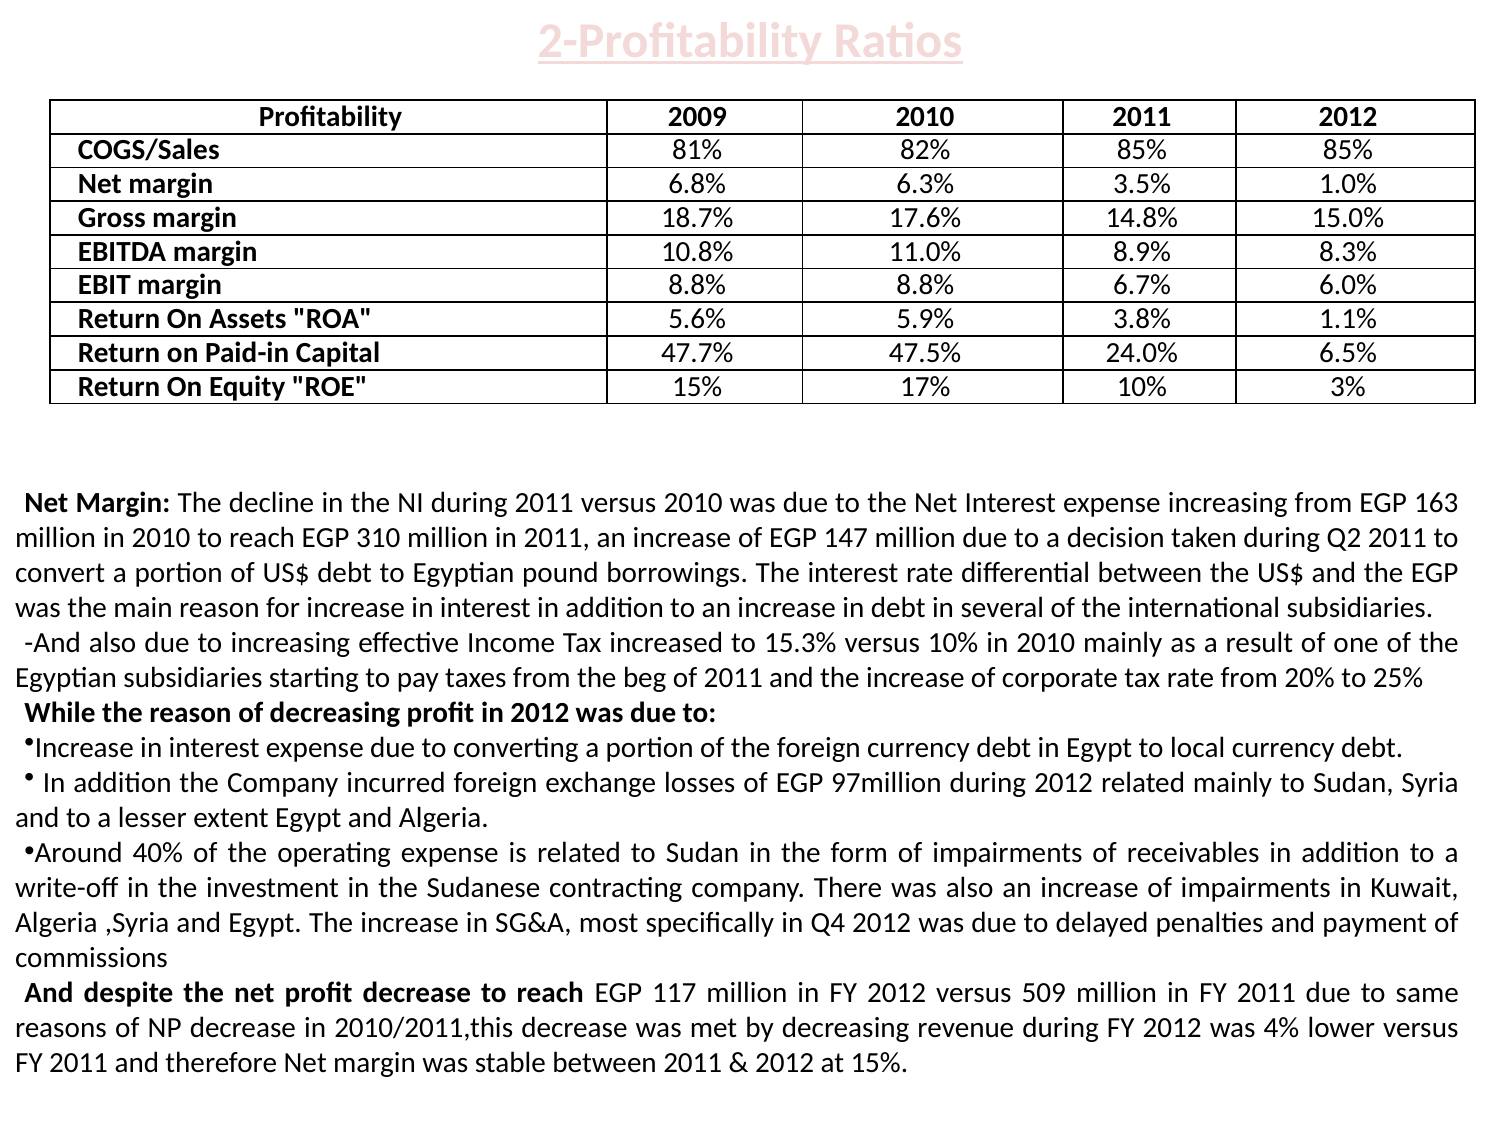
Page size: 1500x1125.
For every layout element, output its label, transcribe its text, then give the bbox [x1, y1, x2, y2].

table_header 2011 [1064, 101, 1235, 133]
table_cell 3% [1237, 371, 1474, 403]
table_cell 6.7% [1064, 269, 1235, 301]
text_box Net Margin: The decline in the NI during 2011 versus 2010 was due to the Net Interest expense increasing from EGP 163 million in 2010 to reach EGP 310 million in 2011, an increase of EGP 147 million due to a decision taken during Q2 2011 to convert a portion of US$ debt to Egyptian pound borrowings. The interest rate differential between the US$ and the EGP was the main reason for increase in interest in addition to an increase in debt in several of the international subsidiaries. -And also due to increasing effective Income Tax increased to 15.3% versus 10% in 2010 mainly as a result of one of the Egyptian subsidiaries starting to pay taxes from the beg of 2011 and the increase of corporate tax rate from 20% to 25% While the reason of decreasing profit in 2012 was due to: Increase in interest expense due to converting a portion of the foreign currency debt in Egypt to local currency debt. In addition the Company incurred foreign exchange losses of EGP 97million during 2012 related mainly to Sudan, Syria and to a lesser extent Egypt and Algeria. Around 40% of the operating expense is related to Sudan in the form of impairments of receivables in addition to a write-off in the investment in the Sudanese contracting company. There was also an increase of impairments in Kuwait, Algeria ,Syria and Egypt. The increase in SG&A, most specifically in Q4 2012 was due to delayed penalties and payment of commissions And despite the net profit decrease to reach EGP 117 million in FY 2012 versus 509 million in FY 2011 due to same reasons of NP decrease in 2010/2011,this decrease was met by decreasing revenue during FY 2012 was 4% lower versus FY 2011 and therefore Net margin was stable between 2011 & 2012 at 15%. [0, 476, 1475, 1086]
text_box 2-Profitability Ratios [522, 0, 978, 75]
table_cell 10.8% [608, 236, 802, 268]
table_header 2009 [608, 101, 802, 133]
table_cell 1.0% [1237, 168, 1474, 200]
table_cell EBIT margin [51, 269, 606, 301]
table_cell 17% [803, 371, 1062, 403]
table_cell 82% [803, 135, 1062, 167]
table_cell 3.5% [1064, 168, 1235, 200]
table_cell 6.5% [1237, 337, 1474, 369]
table_cell 15% [608, 371, 802, 403]
table_cell 81% [608, 135, 802, 167]
table_cell 85% [1064, 135, 1235, 167]
table_cell 5.9% [803, 303, 1062, 335]
table_cell 14.8% [1064, 202, 1235, 234]
table_cell 6.8% [608, 168, 802, 200]
table_cell Net margin [51, 168, 606, 200]
table_cell 15.0% [1237, 202, 1474, 234]
table_header Profitability [51, 101, 606, 133]
table_cell 11.0% [803, 236, 1062, 268]
table_cell Return On Assets "ROA" [51, 303, 606, 335]
table_cell 8.8% [803, 269, 1062, 301]
table_cell 8.3% [1237, 236, 1474, 268]
table_cell Return on Paid-in Capital [51, 337, 606, 369]
table_cell 18.7% [608, 202, 802, 234]
table_cell 6.0% [1237, 269, 1474, 301]
table_cell 8.9% [1064, 236, 1235, 268]
table_cell 47.7% [608, 337, 802, 369]
table_header 2012 [1237, 101, 1474, 133]
table_cell COGS/Sales [51, 135, 606, 167]
table_cell 1.1% [1237, 303, 1474, 335]
table_cell 5.6% [608, 303, 802, 335]
table_cell 8.8% [608, 269, 802, 301]
table_cell 10% [1064, 371, 1235, 403]
table_cell Return On Equity "ROE" [51, 371, 606, 403]
table_cell Gross margin [51, 202, 606, 234]
table_cell EBITDA margin [51, 236, 606, 268]
table_cell 47.5% [803, 337, 1062, 369]
table_header 2010 [803, 101, 1062, 133]
table_cell 3.8% [1064, 303, 1235, 335]
table_cell 24.0% [1064, 337, 1235, 369]
table_cell 85% [1237, 135, 1474, 167]
table_cell 17.6% [803, 202, 1062, 234]
table_cell 6.3% [803, 168, 1062, 200]
